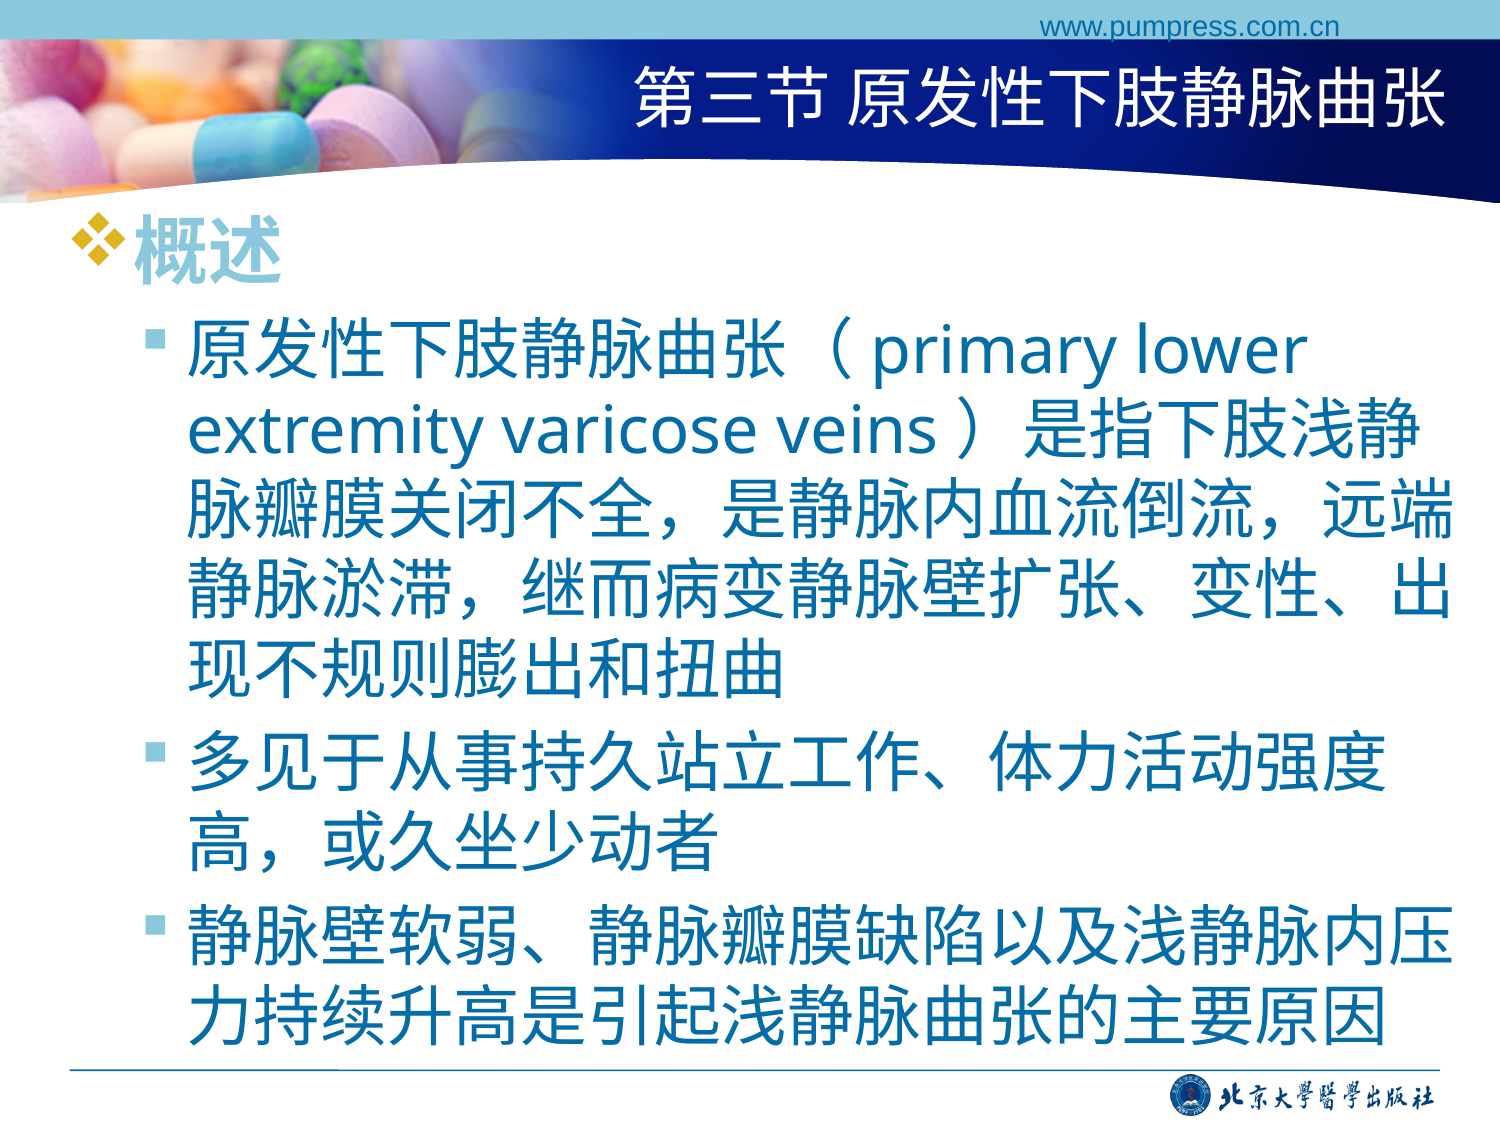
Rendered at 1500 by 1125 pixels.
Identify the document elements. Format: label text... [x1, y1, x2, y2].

title 第三节 原发性下肢静脉曲张 [137, 49, 1463, 143]
list 概述 原发性下肢静脉曲张（primary lower extremity varicose veins）是指下肢浅静脉瓣膜关闭不全，是静脉内血流倒流，远端静脉淤滞，继而病变静脉壁扩张、变性、出现不规则膨出和扭曲 多见于从事持久站立工作、体力活动强度高，或久坐少动者 静脉壁软弱、静脉瓣膜缺陷以及浅静脉内压力持续升高是引起浅静脉曲张的主要原因 [49, 196, 1500, 997]
picture [1170, 1074, 1436, 1118]
slide_number www.pumpress.com.cn [1025, 0, 1463, 38]
picture [0, 40, 1500, 203]
